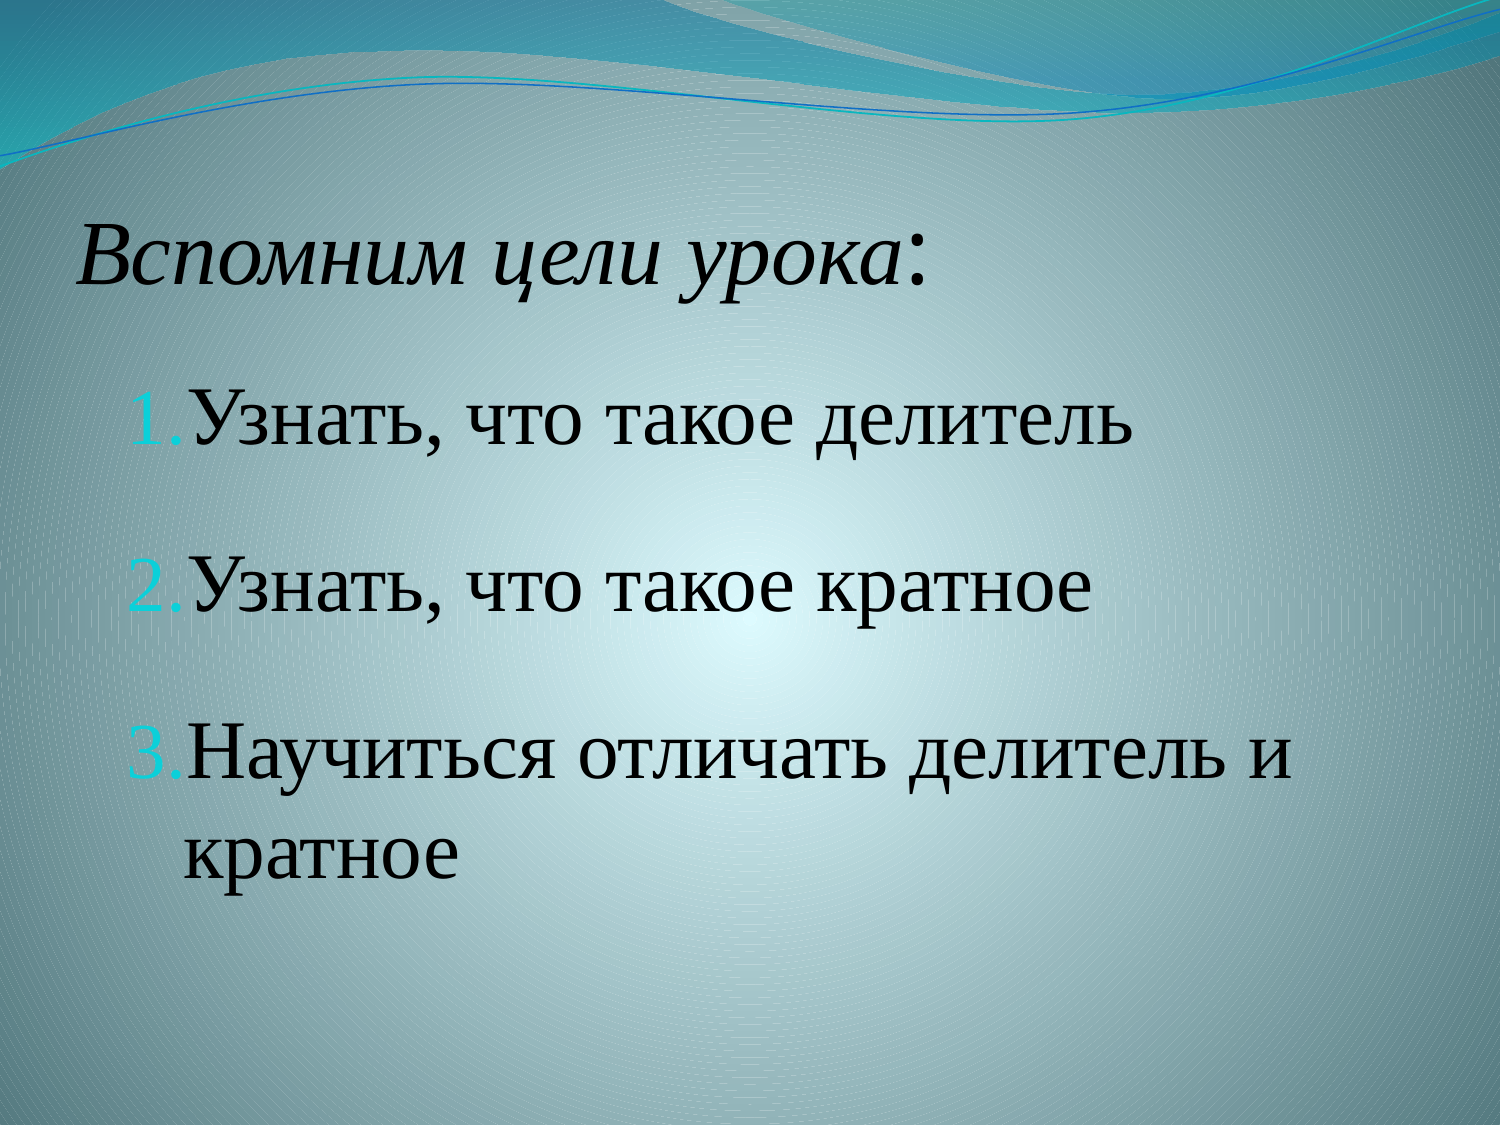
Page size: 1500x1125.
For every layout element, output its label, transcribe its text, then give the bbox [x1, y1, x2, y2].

title Вспомним цели урока: [75, 115, 1425, 303]
list Узнать, что такое делитель Узнать, что такое кратное Научиться отличать делитель и кратное [112, 361, 1366, 1009]
